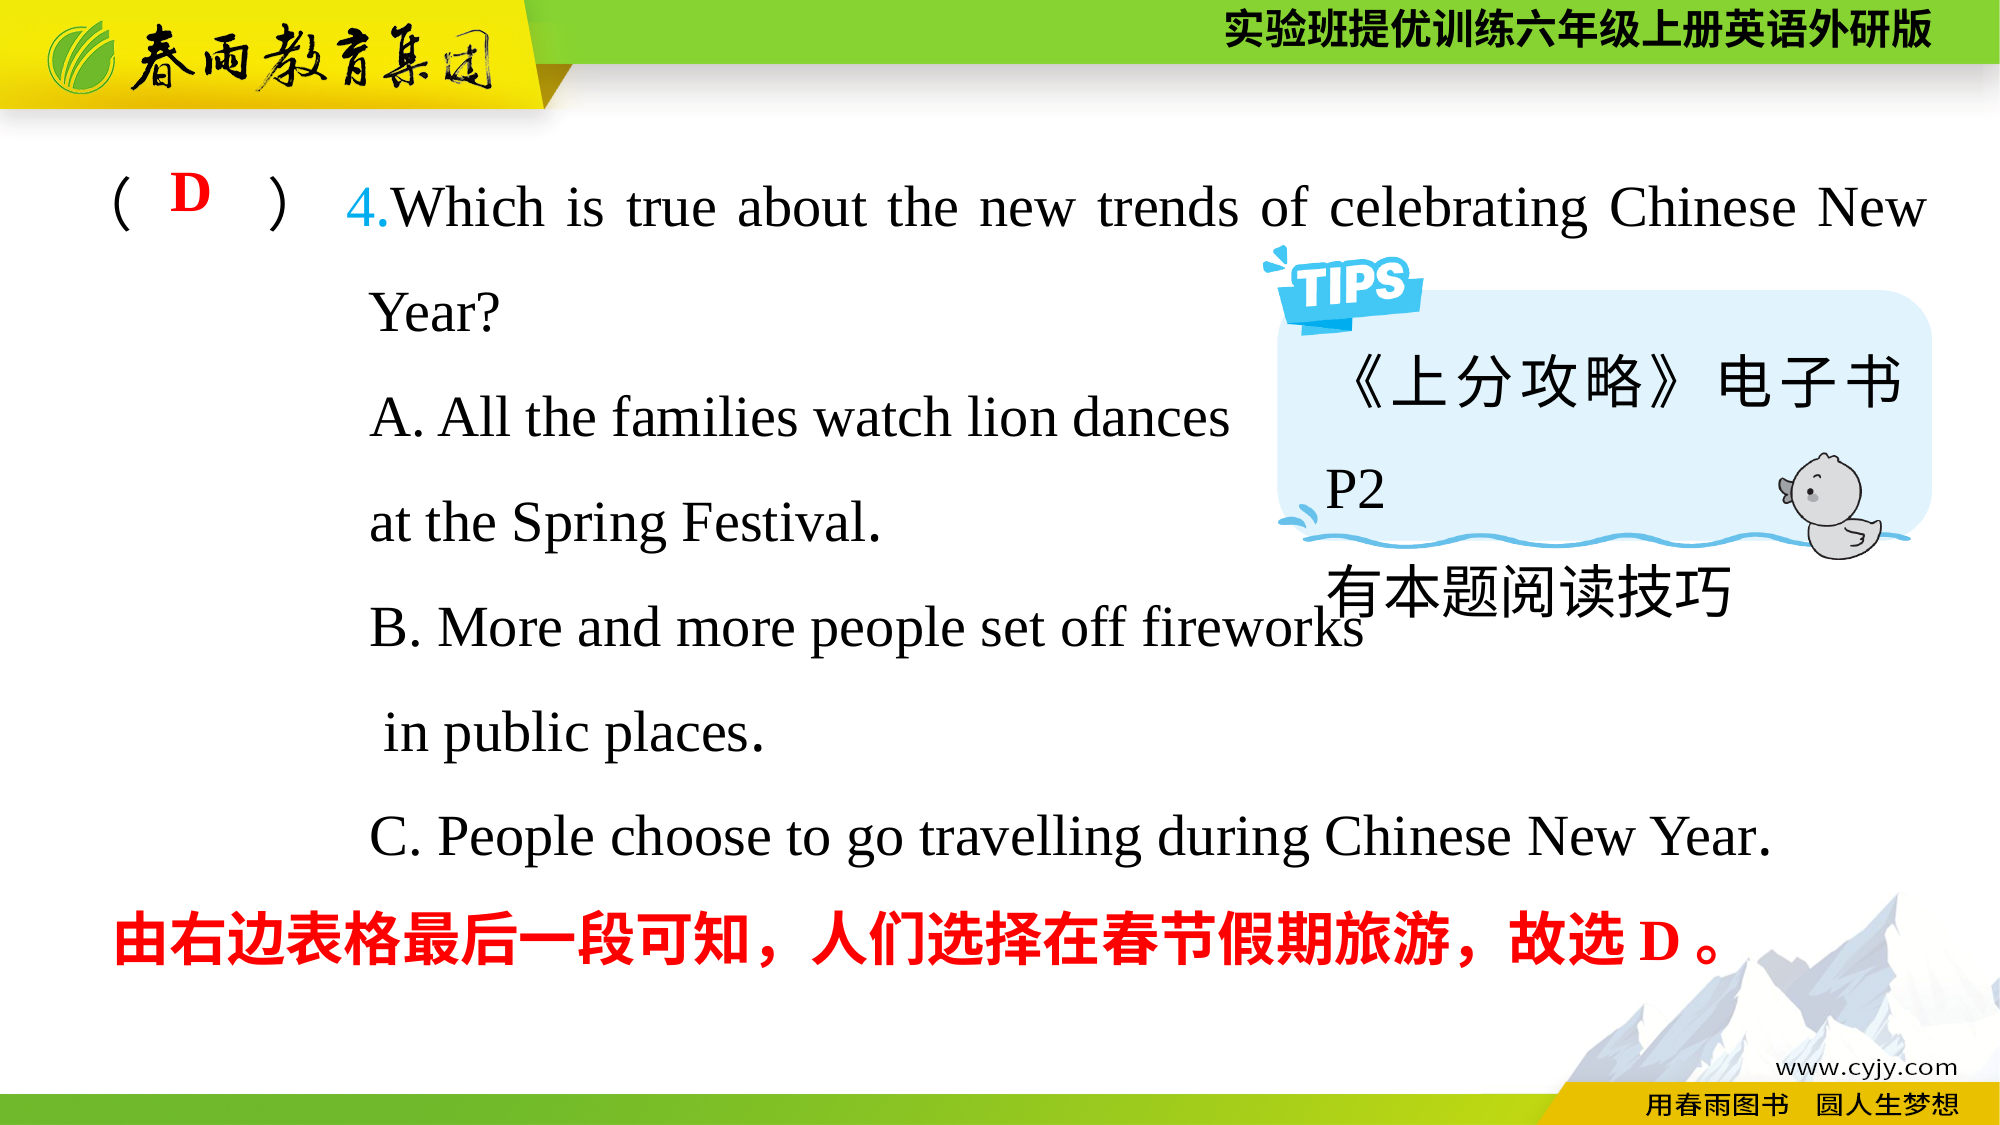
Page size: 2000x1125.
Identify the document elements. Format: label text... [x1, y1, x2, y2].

text_box 由右边表格最后一段可知，人们选择在春节假期旅游，故选D。 [96, 859, 1981, 980]
list （ ）4.Which is true about the new trends of celebrating Chinese New Year? A. All the families watch lion dances at the Spring Festival. B. More and more people set off fireworks in public places. C. People choose to go travelling during Chinese New Year. [59, 125, 1944, 883]
text_box D [156, 145, 228, 231]
picture [0, 0, 2000, 1125]
text_box 《上分攻略》电子书P2 有本题阅读技巧 [1310, 569, 1932, 633]
